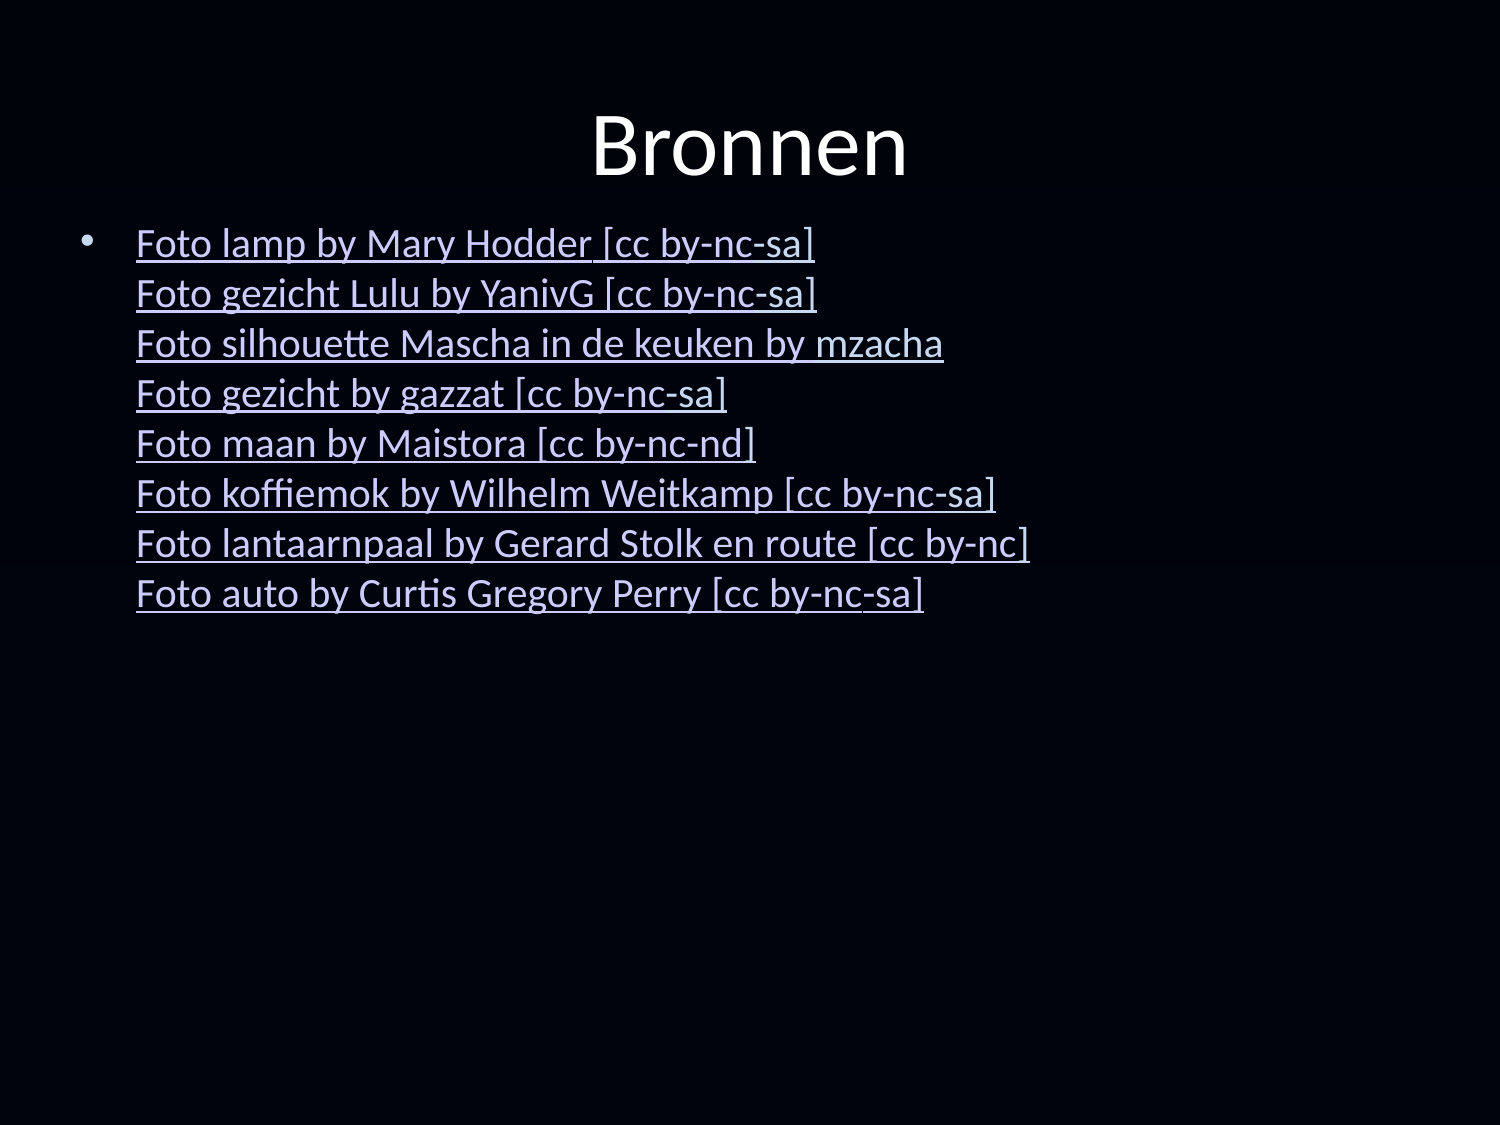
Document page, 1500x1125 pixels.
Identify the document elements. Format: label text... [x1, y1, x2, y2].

list Foto lamp by Mary Hodder [cc by-nc-sa] Foto gezicht Lulu by YanivG [cc by-nc-sa] Foto silhouette Mascha in de keuken by mzacha Foto gezicht by gazzat [cc by-nc-sa] Foto maan by Maistora [cc by-nc-nd] Foto koffiemok by Wilhelm Weitkamp [cc by-nc-sa] Foto lantaarnpaal by Gerard Stolk en route [cc by-nc] Foto auto by Curtis Gregory Perry [cc by-nc-sa] [64, 208, 1415, 951]
title Bronnen [75, 45, 1425, 233]
